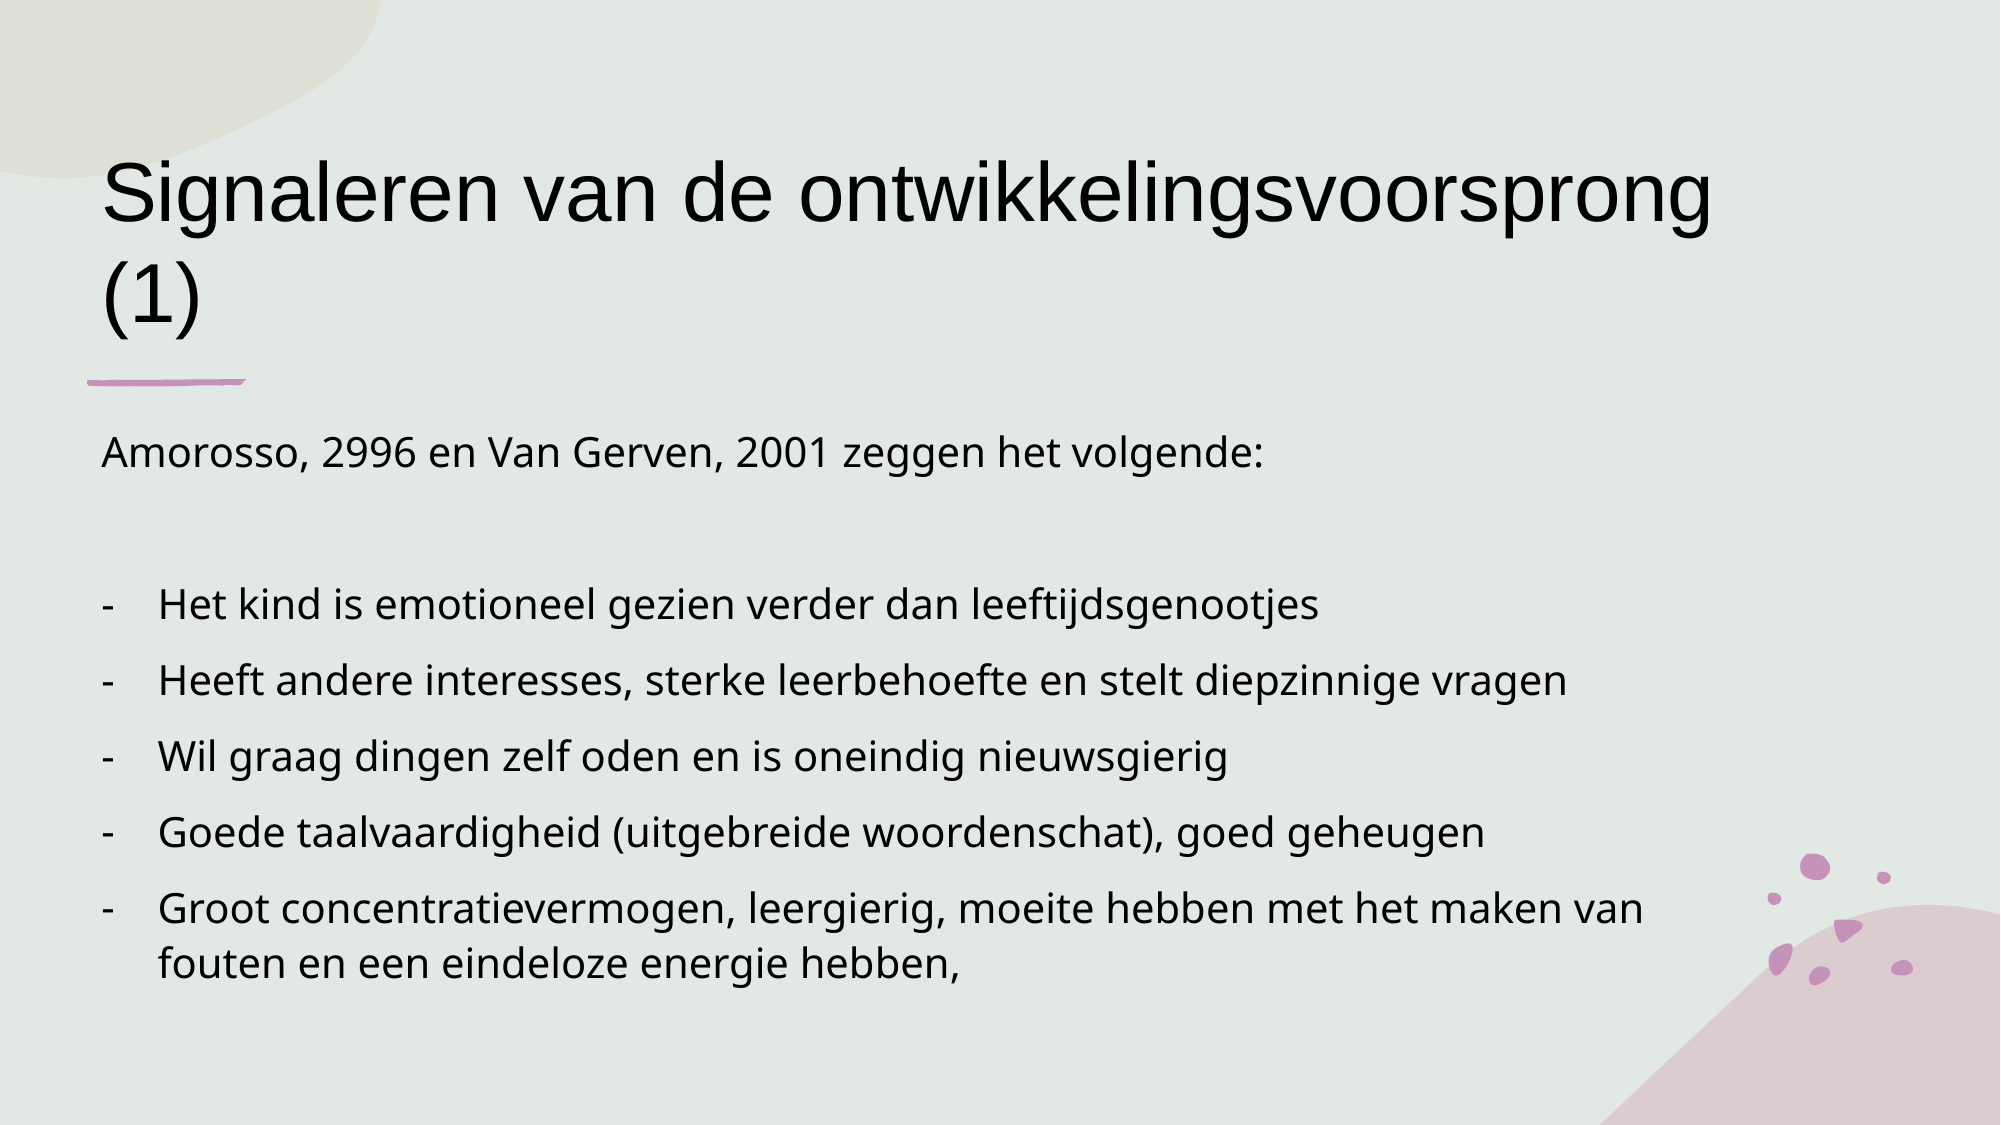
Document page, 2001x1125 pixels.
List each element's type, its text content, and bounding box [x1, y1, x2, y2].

title Signaleren van de ontwikkelingsvoorsprong (1) [86, 129, 1740, 347]
list Amorosso, 2996 en Van Gerven, 2001 zeggen het volgende: Het kind is emotioneel gezien verder dan leeftijdsgenootjes Heeft andere interesses, sterke leerbehoefte en stelt diepzinnige vragen Wil graag dingen zelf oden en is oneindig nieuwsgierig Goede taalvaardigheid (uitgebreide woordenschat), goed geheugen Groot concentratievermogen, leergierig, moeite hebben met het maken van fouten en een eindeloze energie hebben, [86, 413, 1740, 996]
